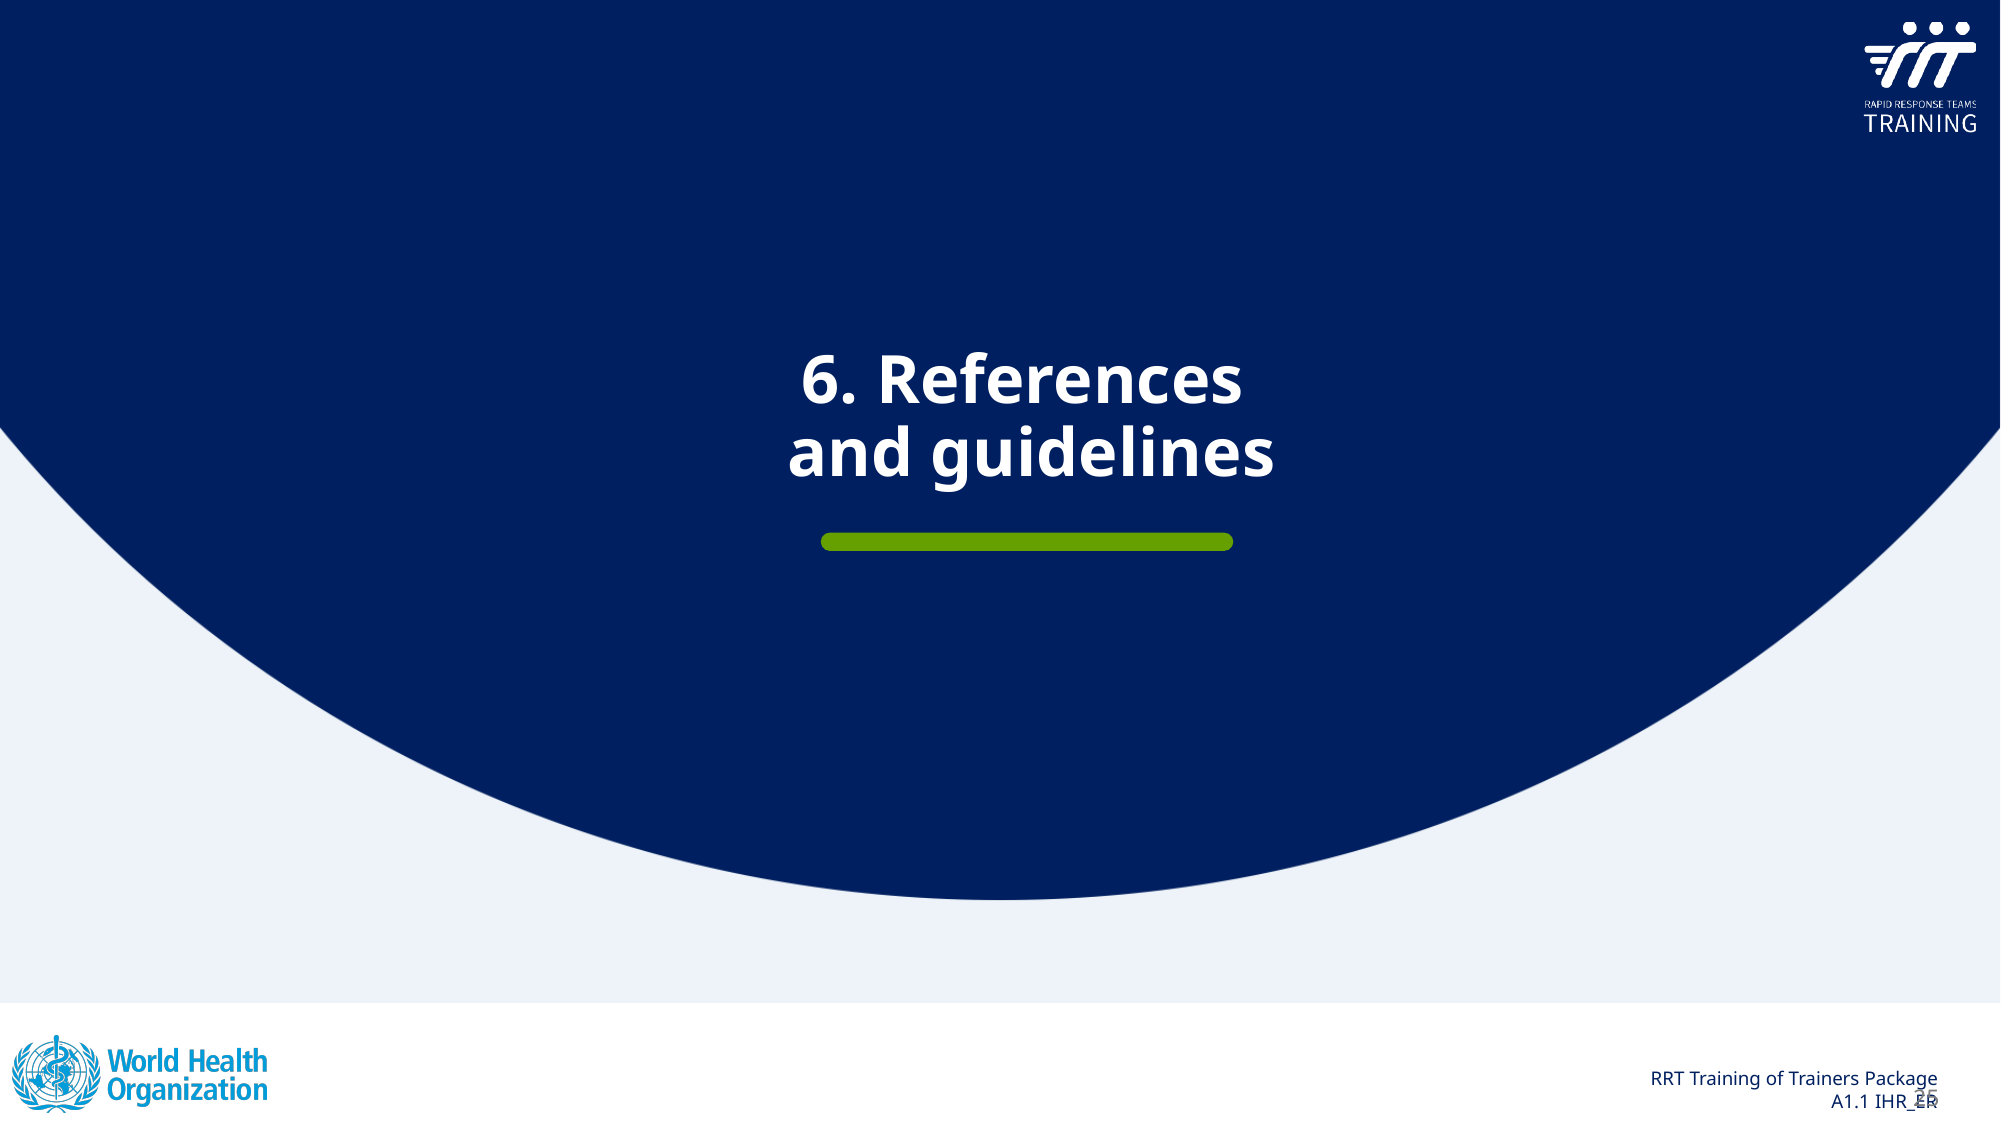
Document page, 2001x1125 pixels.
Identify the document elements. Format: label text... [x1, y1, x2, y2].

picture [12, 1083, 48, 1113]
title 6. References and guidelines [65, 338, 1998, 539]
picture [12, 1035, 267, 1113]
picture [58, 1050, 64, 1058]
picture [0, 0, 2001, 1003]
